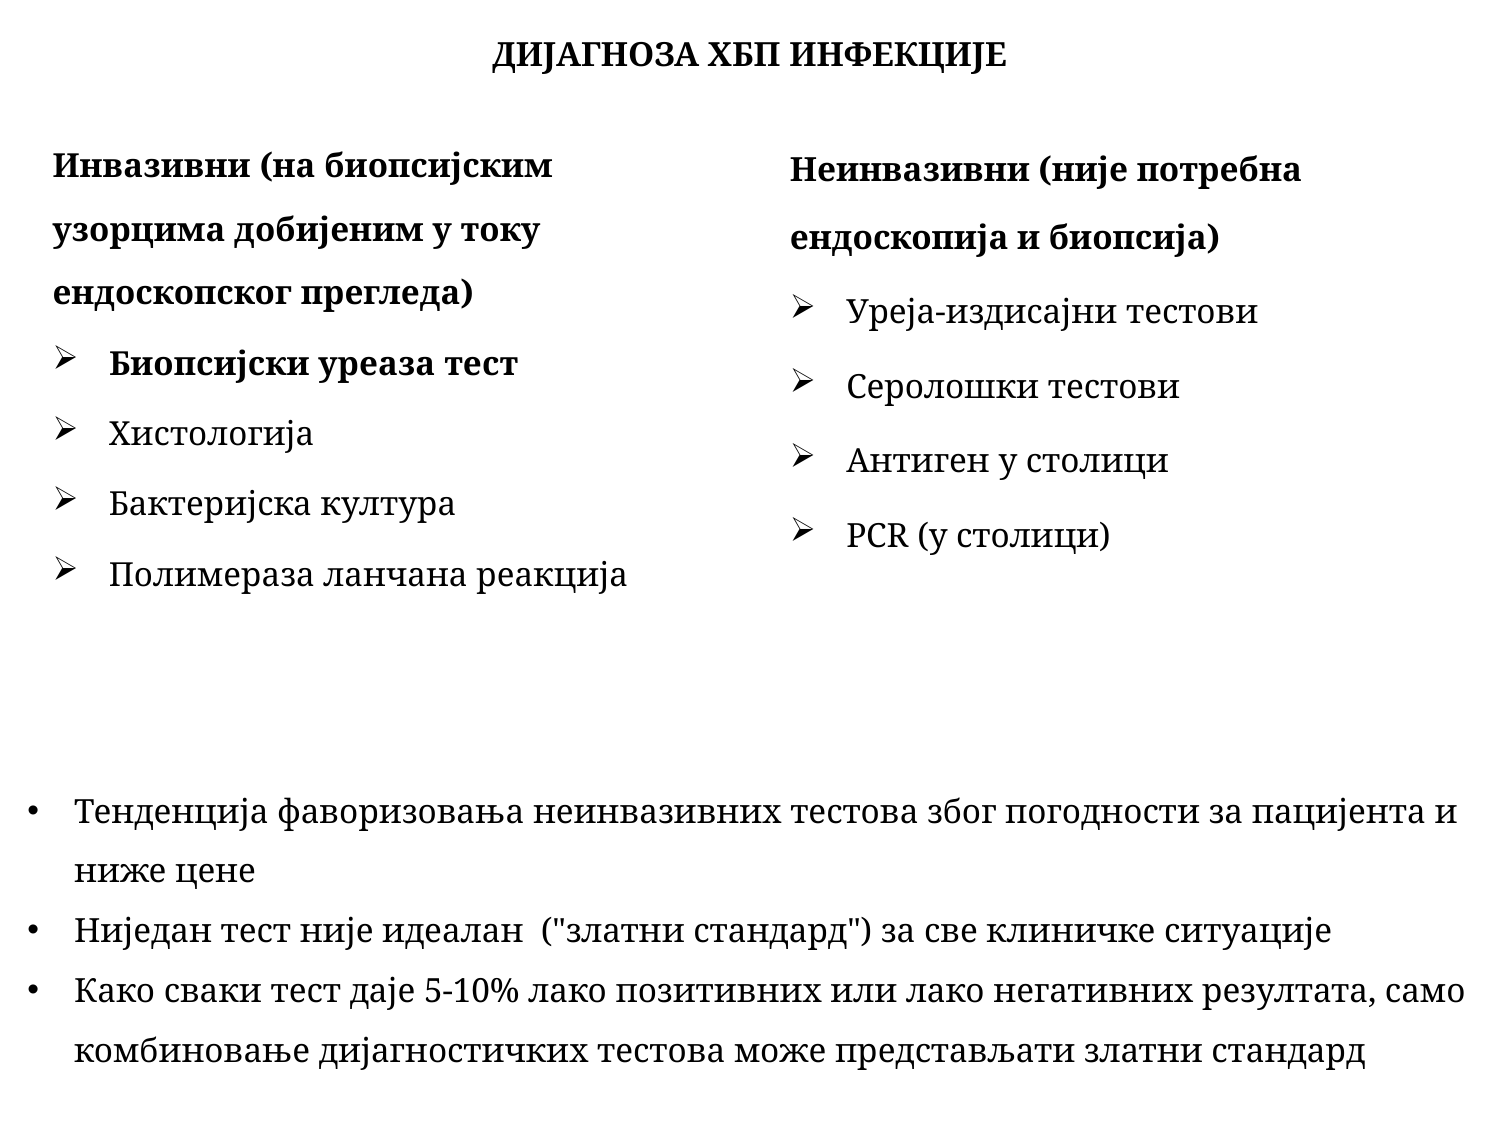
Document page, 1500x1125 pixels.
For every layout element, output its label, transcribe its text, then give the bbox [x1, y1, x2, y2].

title ДИЈАГНОЗА ХБП ИНФЕКЦИЈЕ [0, 0, 1500, 82]
list Инвазивни (на биопсијским узорцима добијеним у току ендоскопског прегледа) Биопсијски уреаза тест Хистологија Бактеријска култура Полимераза ланчана реакција [37, 112, 688, 762]
list Неинвазивни (није потребна ендоскопија и биопсија) Уреја-издисајни тестови Серолошки тестови Антиген у столици PCR (у столици) [774, 112, 1438, 675]
text_box Тенденција фаворизовања неинвазивних тестова због погодности за пацијента и ниже цене Ниједан тест није идеалан ("златни стандард") за све клиничке ситуације Како сваки тест даје 5-10% лако позитивних или лако негативних резултата, само комбиновање дијагностичких тестова може представљати златни стандард [12, 762, 1500, 1125]
